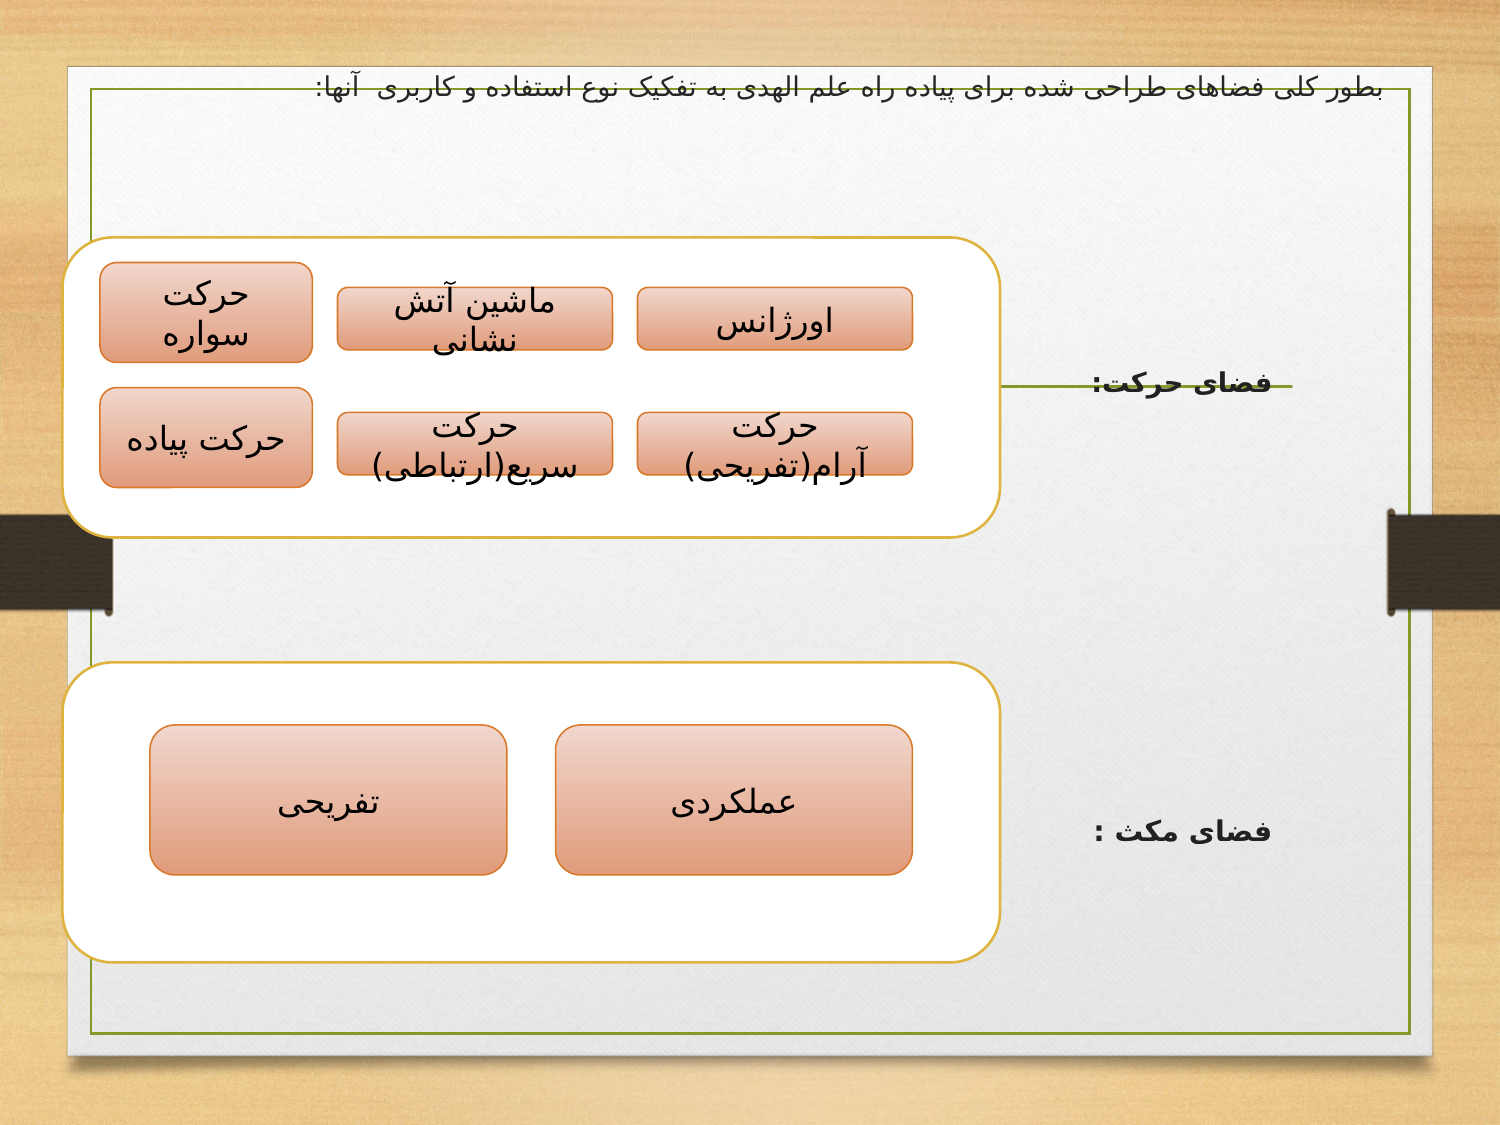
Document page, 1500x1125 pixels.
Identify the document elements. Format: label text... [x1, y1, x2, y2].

title بطور کلی فضاهای طراحی شده برای پیاده راه علم الهدی به تفکیک نوع استفاده و کاربری آنها: [287, 45, 1400, 125]
text_box [61, 661, 1002, 964]
text_box فضای حرکت: [1074, 337, 1288, 405]
picture [0, 0, 1500, 1125]
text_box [99, 262, 913, 488]
text_box [61, 236, 1002, 539]
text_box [149, 724, 913, 876]
text_box فضای مکث : [1074, 787, 1288, 855]
